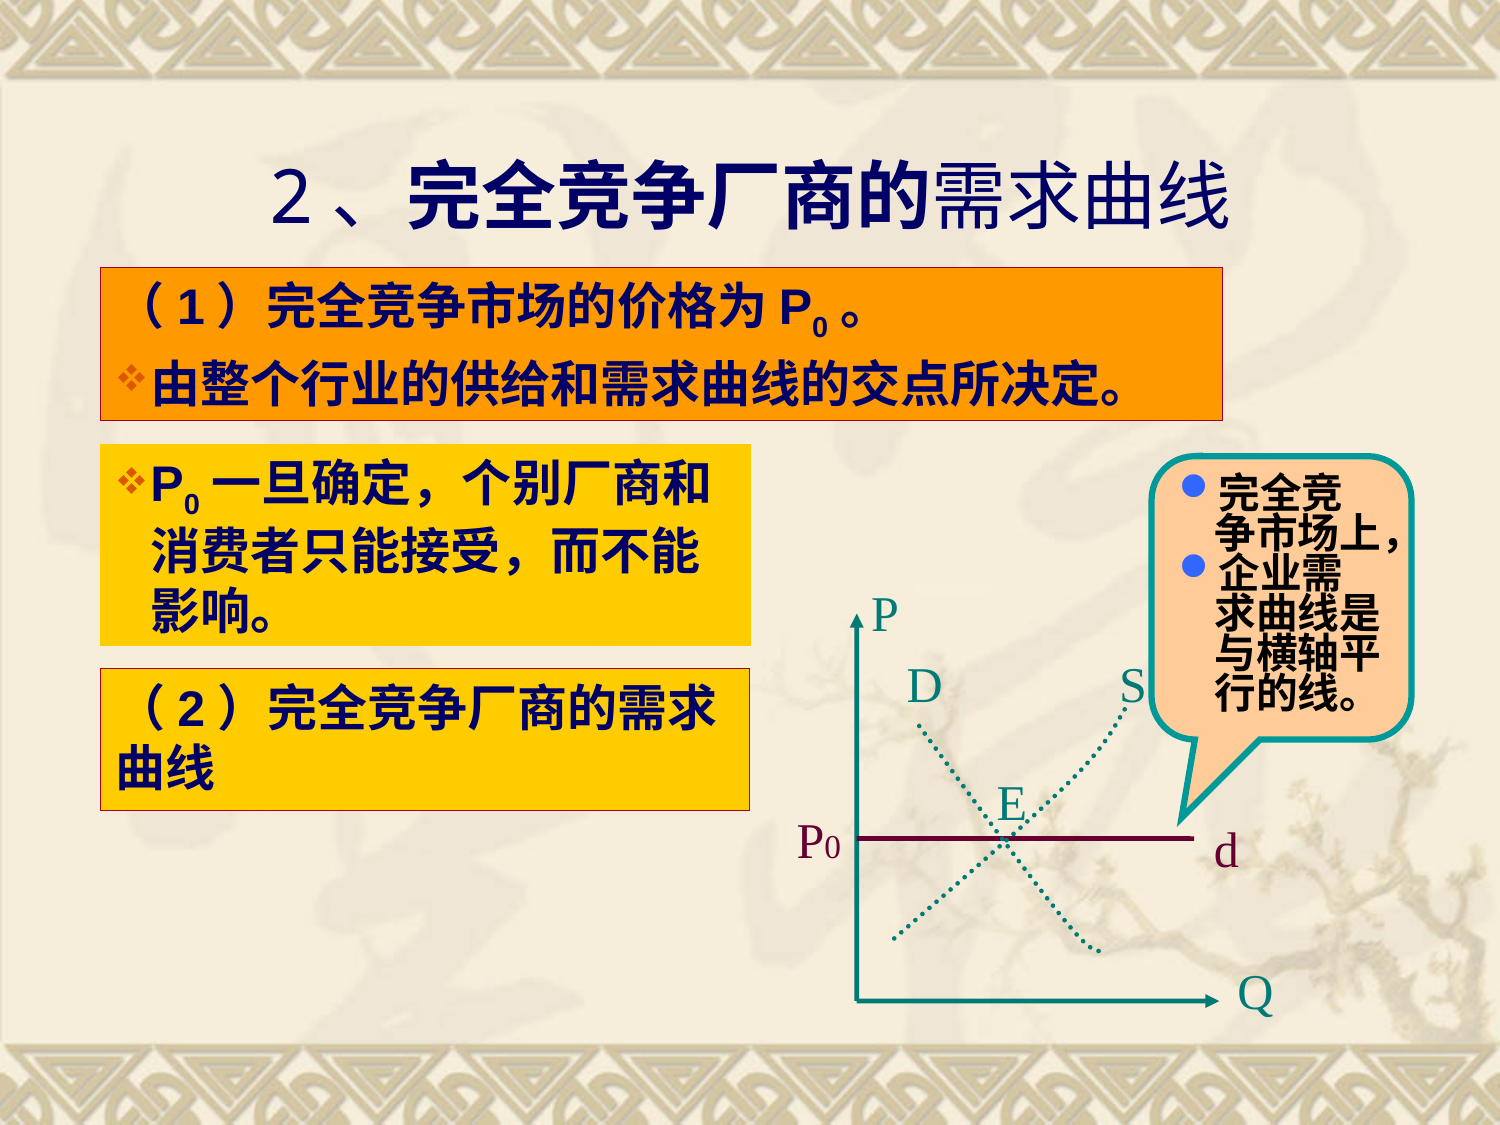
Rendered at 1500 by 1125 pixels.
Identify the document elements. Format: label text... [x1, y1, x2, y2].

text_box （1）完全竞争市场的价格为P0。 由整个行业的供给和需求曲线的交点所决定。 [100, 267, 1223, 421]
text_box P0一旦确定，个别厂商和消费者只能接受，而不能影响。 [100, 444, 750, 646]
text_box S [1104, 645, 1158, 720]
text_box [919, 725, 981, 811]
text_box [894, 839, 1004, 939]
text_box d [1199, 810, 1254, 886]
text_box D [891, 645, 958, 720]
text_box [1043, 720, 1119, 808]
text_box [1002, 839, 1107, 952]
text_box Q [1222, 952, 1289, 1027]
picture [0, 0, 1500, 1125]
text_box E [981, 763, 1043, 839]
text_box [850, 615, 856, 626]
title 2、完全竞争厂商的需求曲线 [49, 99, 1451, 288]
text_box [856, 994, 1220, 1008]
text_box P0 [781, 800, 857, 876]
text_box 完全竞争市场上， 企业需求曲线是与横轴平行的线。 [1151, 456, 1412, 818]
list （2）完全竞争厂商的需求曲线 [100, 668, 750, 811]
text_box P [856, 574, 914, 650]
